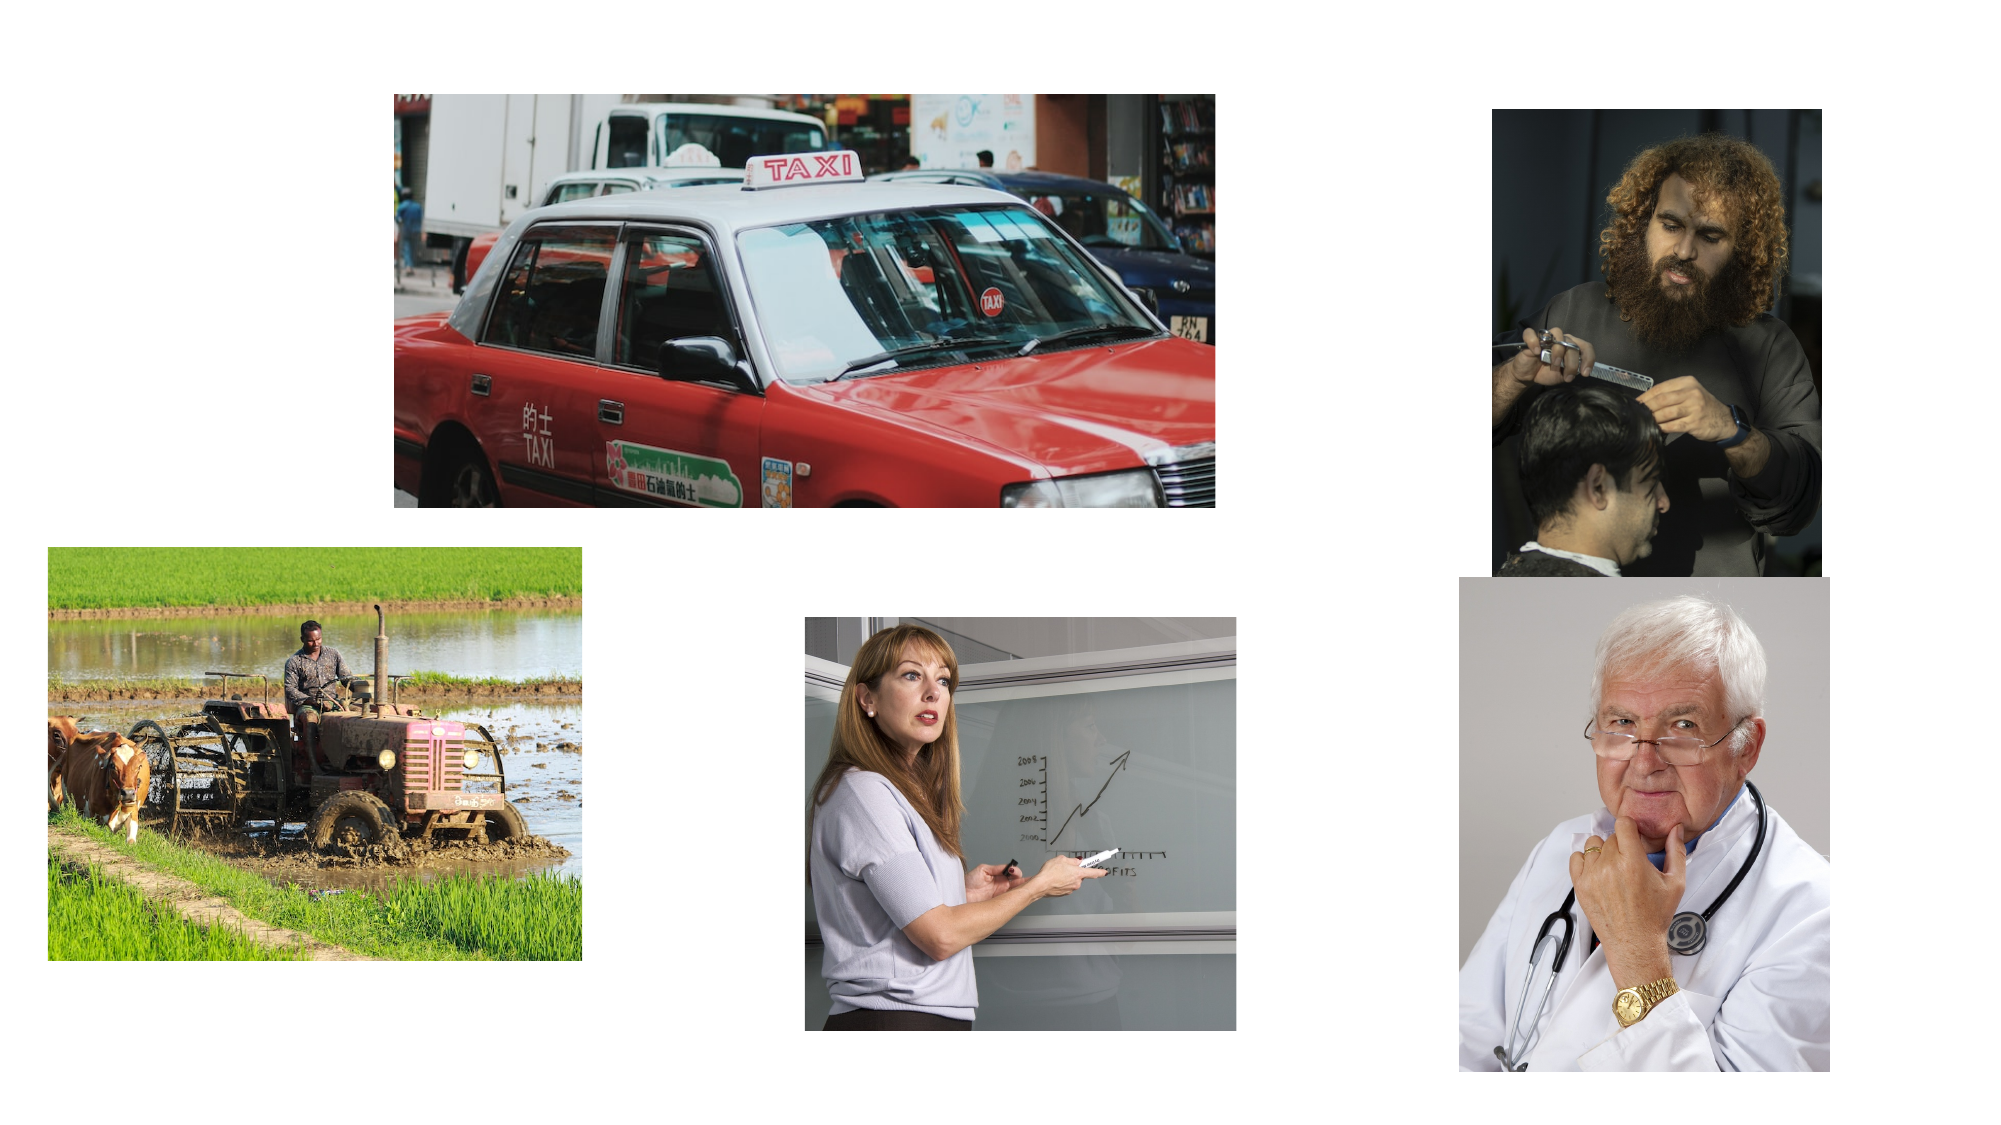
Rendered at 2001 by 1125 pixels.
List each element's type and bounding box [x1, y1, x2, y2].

picture [1459, 109, 1830, 1072]
picture [47, 547, 583, 962]
picture [394, 94, 1216, 508]
picture [804, 617, 1237, 1031]
